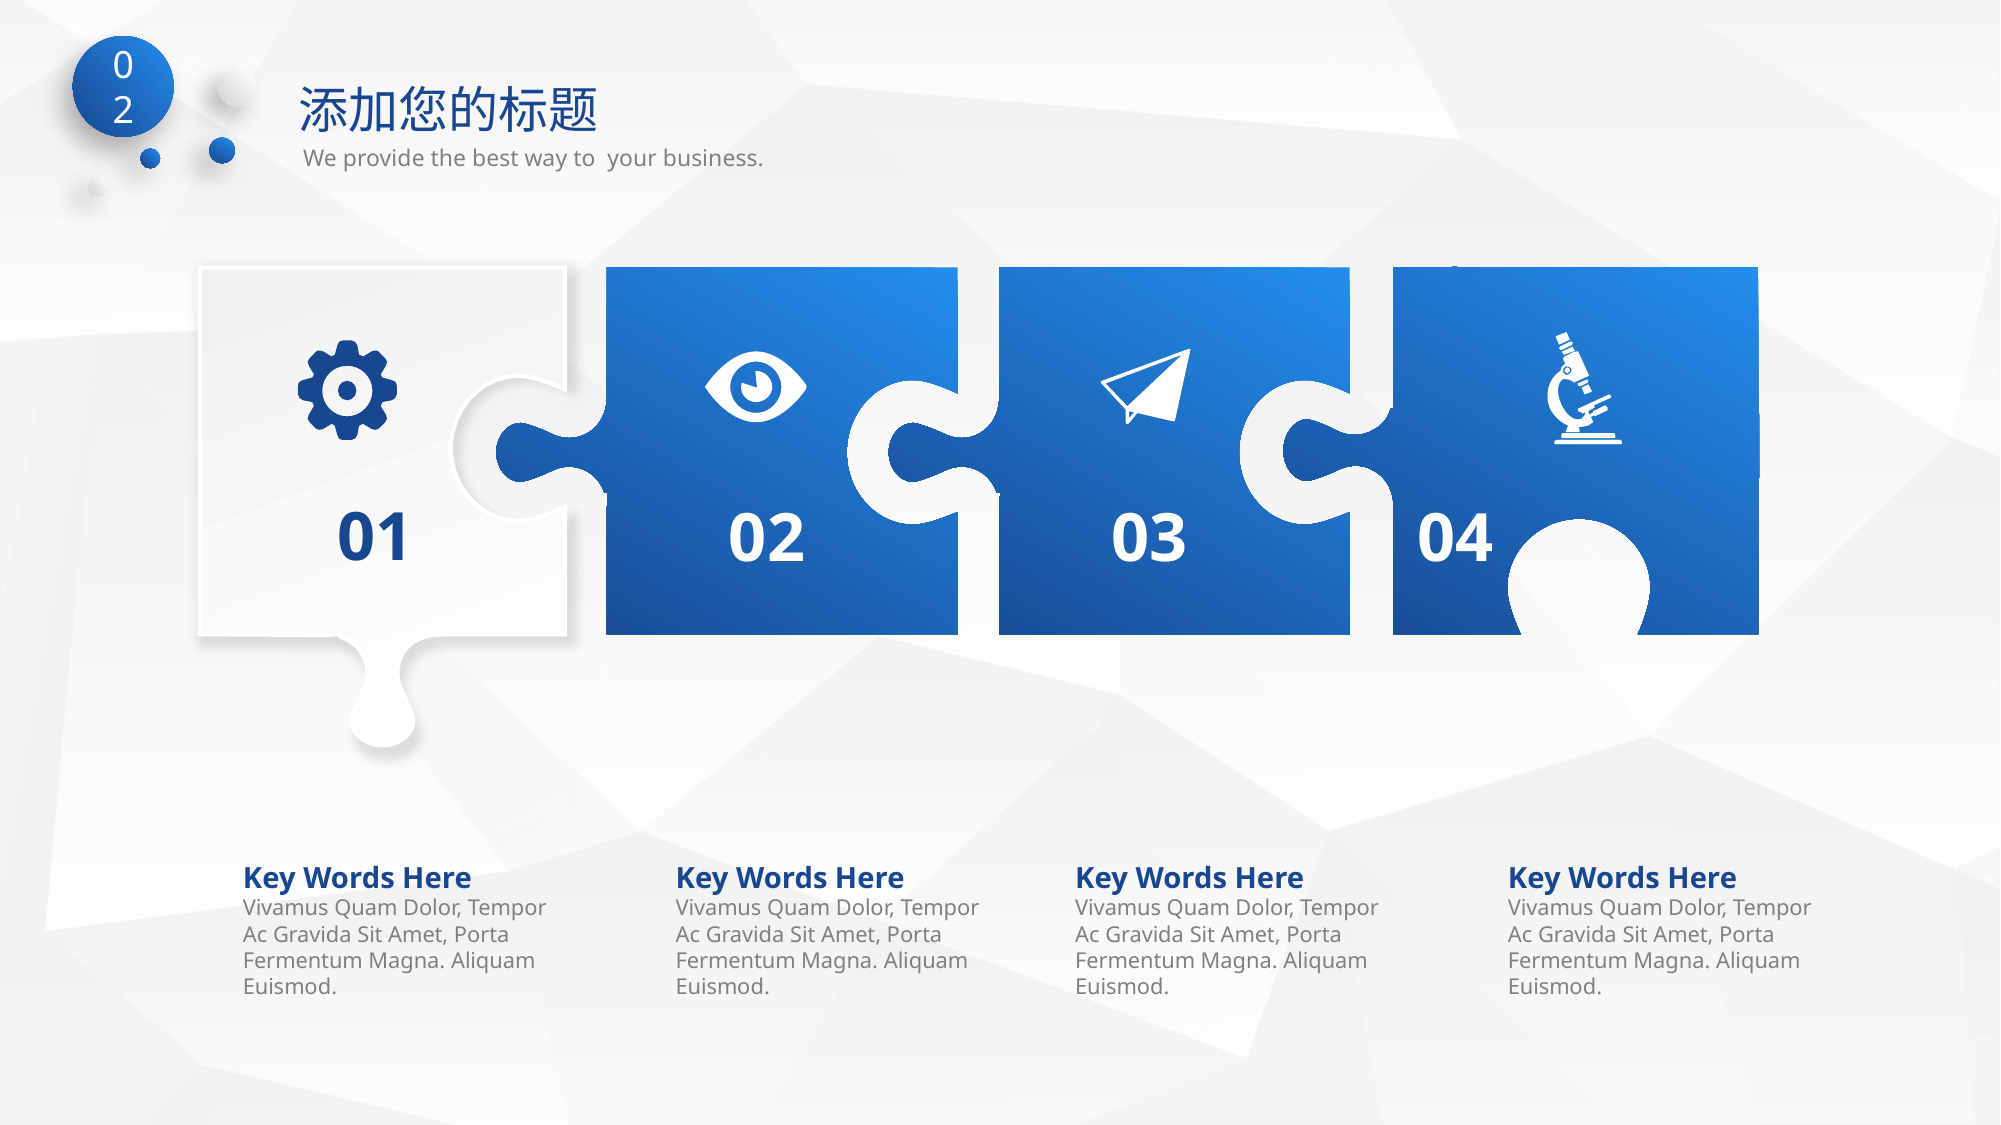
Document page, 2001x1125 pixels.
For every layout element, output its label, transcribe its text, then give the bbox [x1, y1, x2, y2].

text_box 02 [704, 486, 830, 582]
text_box [1100, 348, 1191, 425]
text_box Key Words Here Vivamus Quam Dolor, Tempor Ac Gravida Sit Amet, Porta Fermentum Magna. Aliquam Euismod. [228, 816, 566, 1007]
text_box 03 [1087, 487, 1212, 582]
text_box Key Words Here Vivamus Quam Dolor, Tempor Ac Gravida Sit Amet, Porta Fermentum Magna. Aliquam Euismod. [1060, 816, 1398, 1007]
text_box Key Words Here Vivamus Quam Dolor, Tempor Ac Gravida Sit Amet, Porta Fermentum Magna. Aliquam Euismod. [1493, 816, 1831, 1007]
text_box [198, 266, 567, 747]
text_box [1283, 266, 1760, 635]
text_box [1543, 332, 1622, 445]
text_box 04 [1393, 487, 1518, 582]
text_box 01 [313, 486, 438, 581]
text_box [888, 267, 1350, 635]
text_box [496, 267, 958, 635]
text_box Key Words Here Vivamus Quam Dolor, Tempor Ac Gravida Sit Amet, Porta Fermentum Magna. Aliquam Euismod. [660, 816, 999, 1007]
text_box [704, 351, 807, 423]
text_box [297, 340, 397, 440]
picture [0, 0, 2000, 1125]
